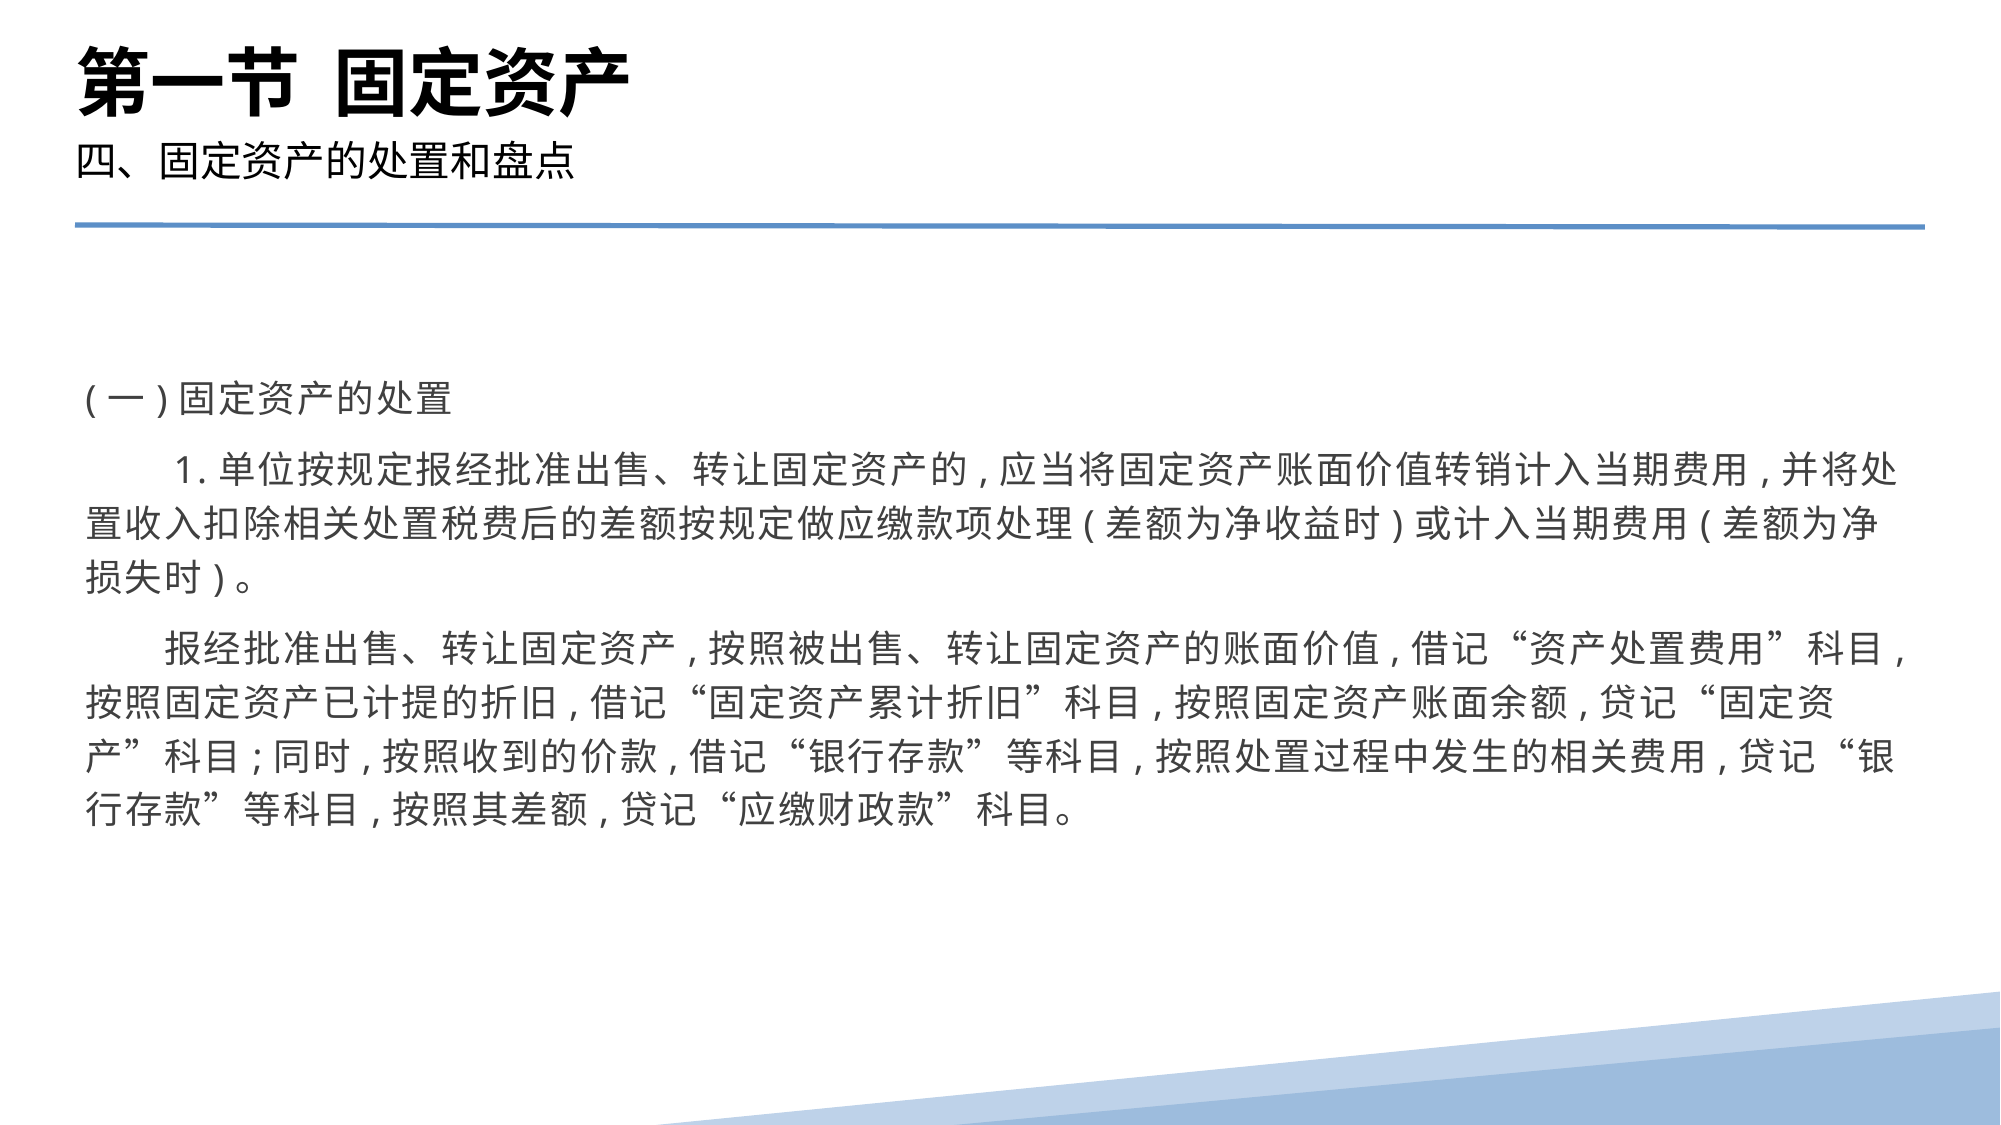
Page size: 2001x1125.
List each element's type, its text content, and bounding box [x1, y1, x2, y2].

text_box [656, 991, 2000, 1125]
text_box (一)固定资产的处置 1.单位按规定报经批准出售、转让固定资产的,应当将固定资产账面价值转销计入当期费用,并将处置收入扣除相关处置税费后的差额按规定做应缴款项处理(差额为净收益时)或计入当期费用(差额为净损失时)。 报经批准出售、转让固定资产,按照被出售、转让固定资产的账面价值,借记“资产处置费用”科目,按照固定资产已计提的折旧,借记“固定资产累计折旧”科目,按照固定资产账面余额,贷记“固定资产”科目;同时,按照收到的价款,借记“银行存款”等科目,按照处置过程中发生的相关费用,贷记“银行存款”等科目,按照其差额,贷记“应缴财政款”科目。 [75, 252, 1925, 946]
text_box 四、固定资产的处置和盘点 [75, 124, 1925, 200]
text_box 第一节 固定资产 [75, 24, 1925, 124]
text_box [74, 224, 1925, 228]
